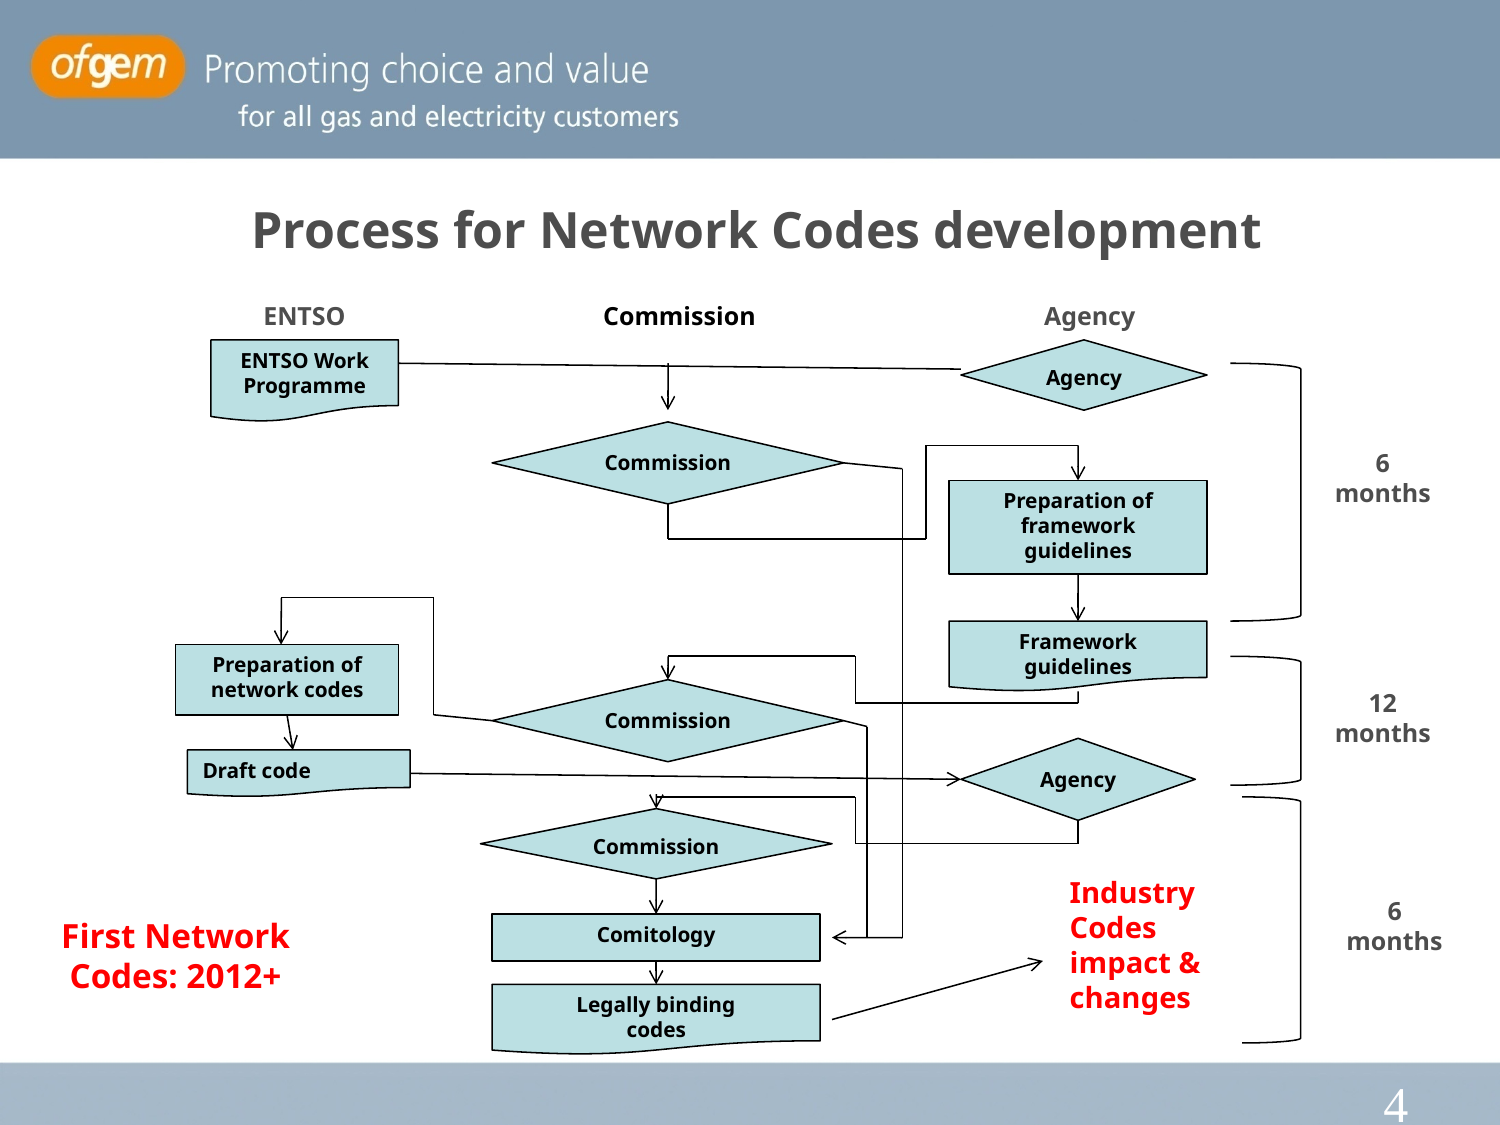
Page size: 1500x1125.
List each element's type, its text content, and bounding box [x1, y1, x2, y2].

text_box Commission [480, 809, 833, 879]
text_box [433, 714, 493, 721]
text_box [409, 773, 962, 780]
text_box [272, 729, 308, 736]
text_box Agency [962, 339, 1208, 411]
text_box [843, 720, 868, 727]
text_box ENTSO [222, 293, 387, 338]
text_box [398, 363, 962, 370]
text_box 12 months [1312, 680, 1454, 755]
picture [0, 0, 1500, 1125]
text_box [1242, 796, 1301, 1043]
text_box First Network Codes: 2012+ [23, 907, 329, 1003]
text_box Industry Codes impact & changes [1054, 867, 1242, 1032]
text_box 6 months [1312, 440, 1454, 541]
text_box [843, 462, 903, 469]
text_box Draft code [187, 749, 411, 797]
text_box Framework guidelines [949, 621, 1207, 691]
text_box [831, 960, 1044, 1020]
text_box Comitology [492, 913, 821, 961]
text_box 6 months [1324, 888, 1465, 964]
text_box [1230, 363, 1301, 622]
text_box Preparation of framework guidelines [949, 480, 1207, 575]
text_box Commission [492, 421, 842, 504]
text_box Commission [496, 679, 842, 762]
text_box Preparation of network codes [175, 644, 399, 715]
text_box Agency [965, 738, 1196, 821]
text_box [1230, 656, 1301, 786]
text_box Agency [984, 293, 1196, 338]
text_box Legally binding codes [492, 984, 821, 1054]
text_box ENTSO Work Programme [210, 339, 399, 421]
title Process for Network Codes development [81, 163, 1433, 294]
text_box Commission [574, 293, 786, 338]
